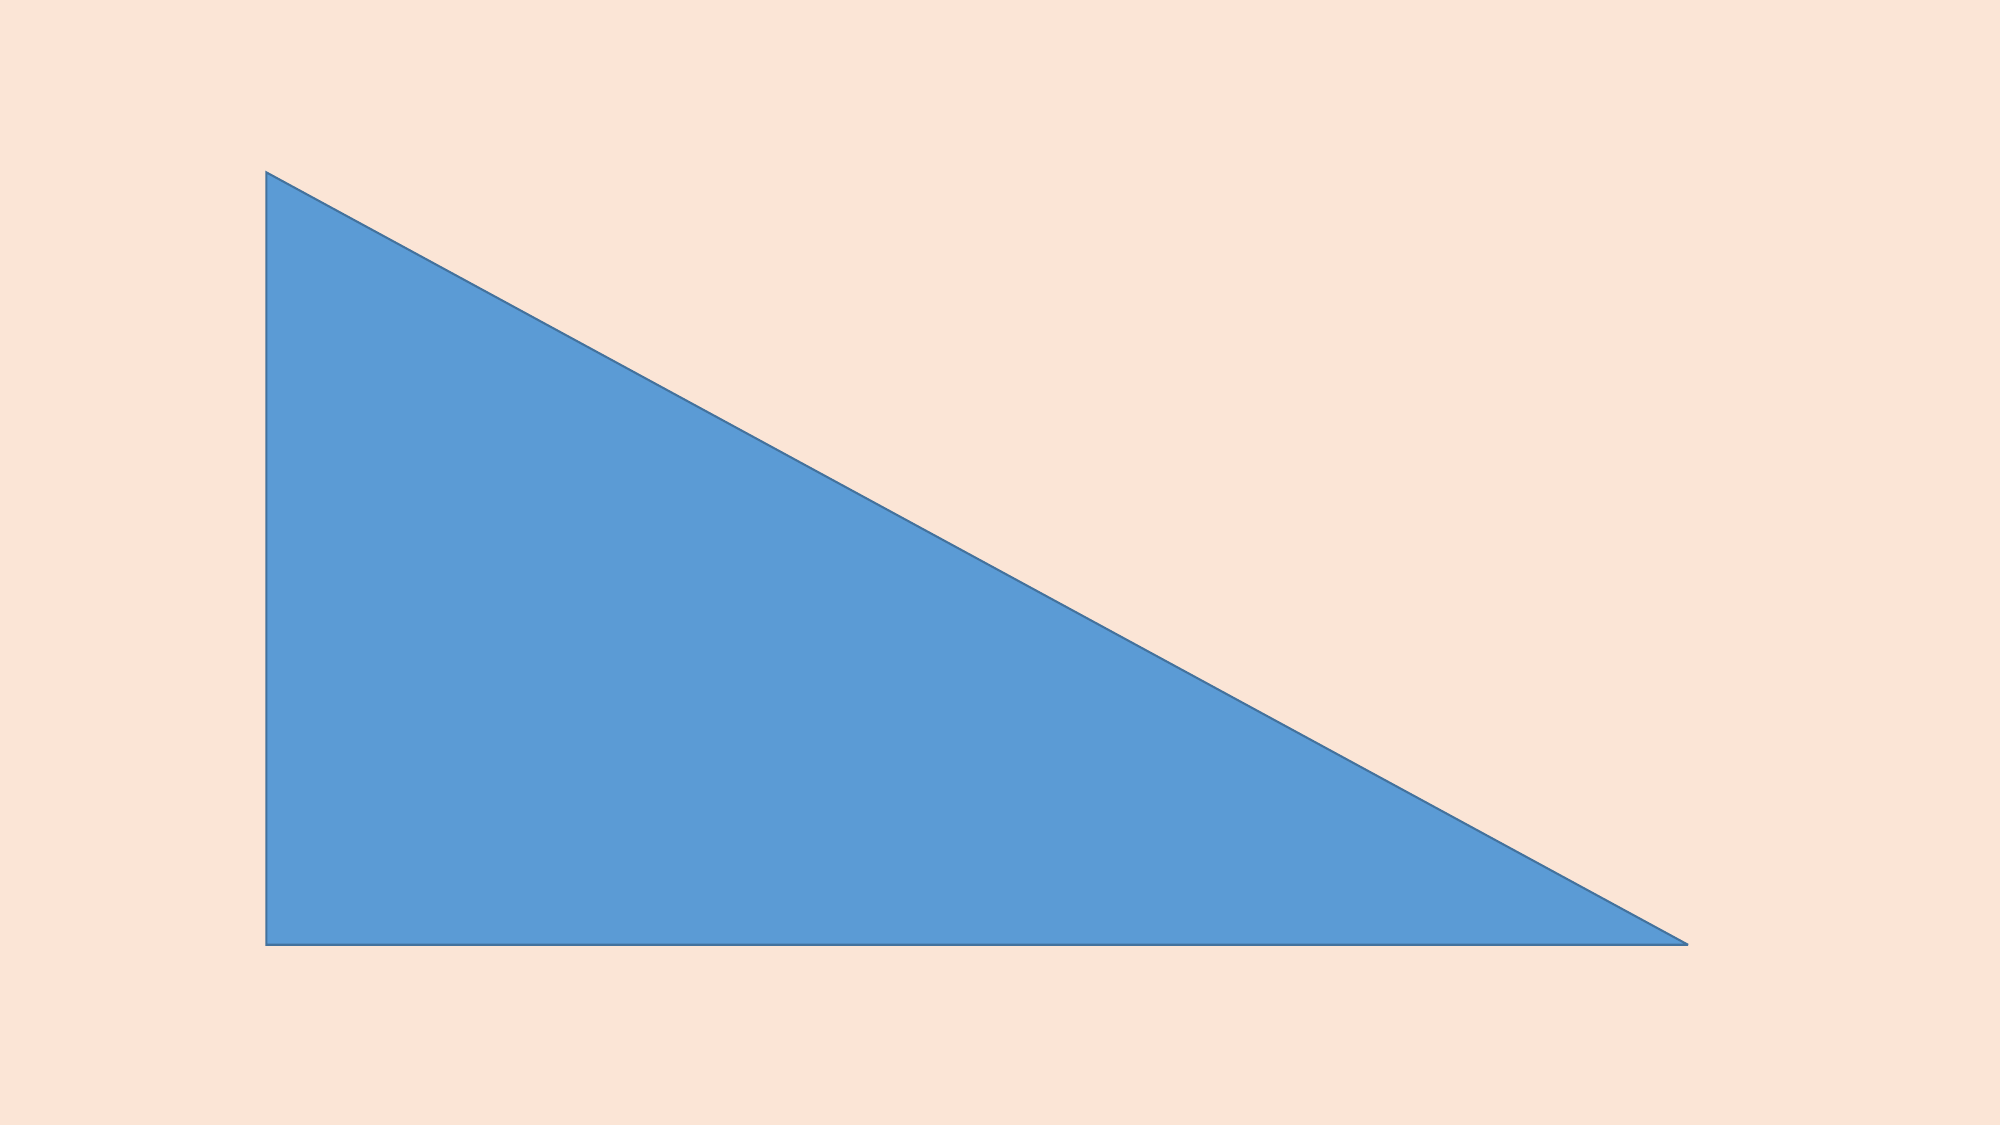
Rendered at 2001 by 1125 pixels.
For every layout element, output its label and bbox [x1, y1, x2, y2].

text_box [265, 170, 1689, 946]
